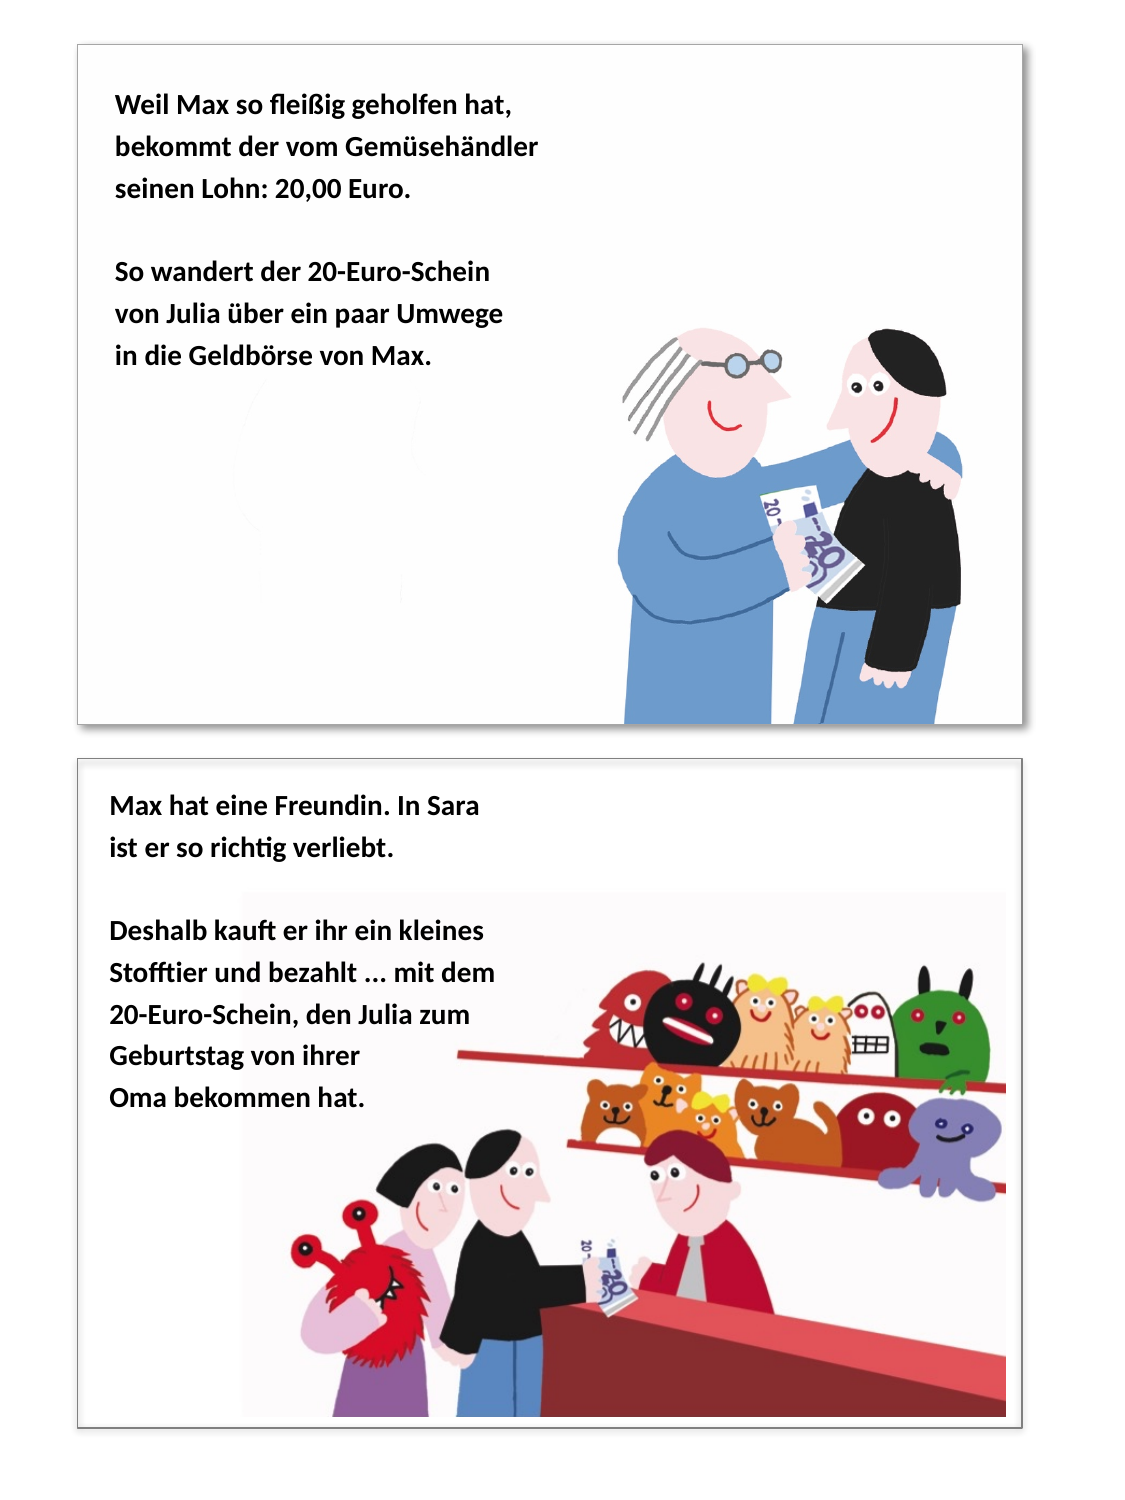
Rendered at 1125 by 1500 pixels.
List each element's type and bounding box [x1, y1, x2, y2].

picture [77, 44, 1023, 725]
picture [230, 868, 1006, 1417]
text_box [77, 758, 1023, 1429]
